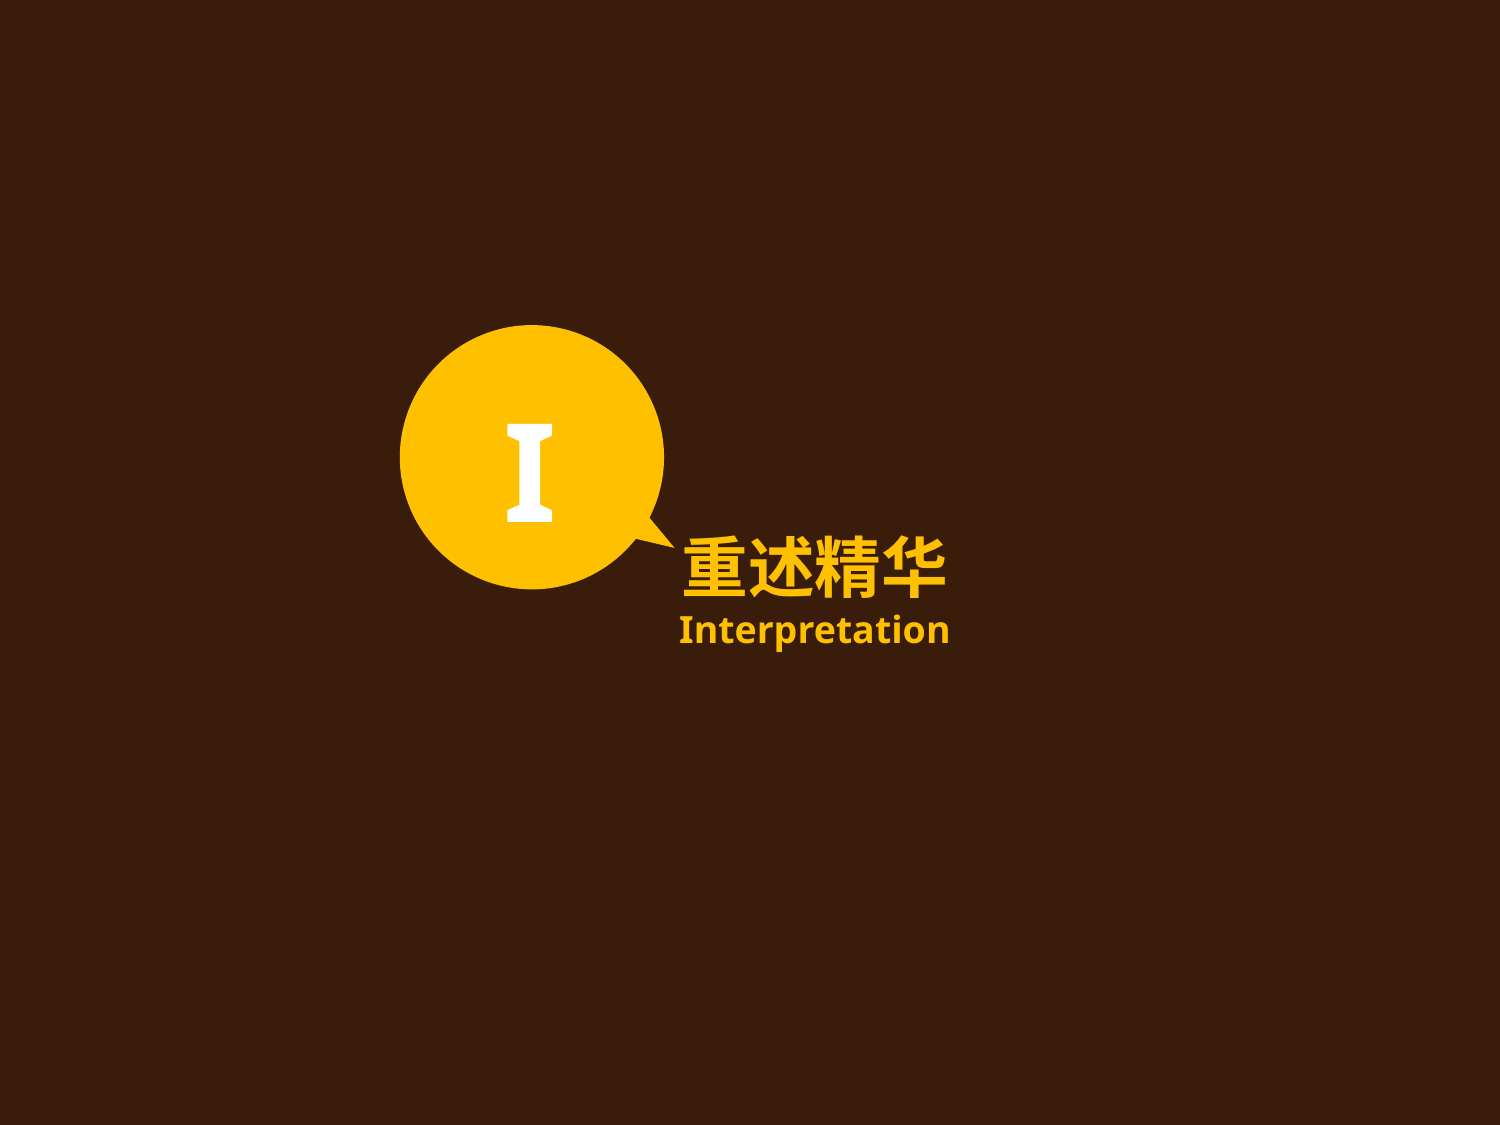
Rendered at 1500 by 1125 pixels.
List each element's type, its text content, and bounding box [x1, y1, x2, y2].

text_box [399, 325, 684, 590]
text_box 重述精华 Interpretation [664, 518, 966, 659]
text_box [0, 0, 1500, 1125]
